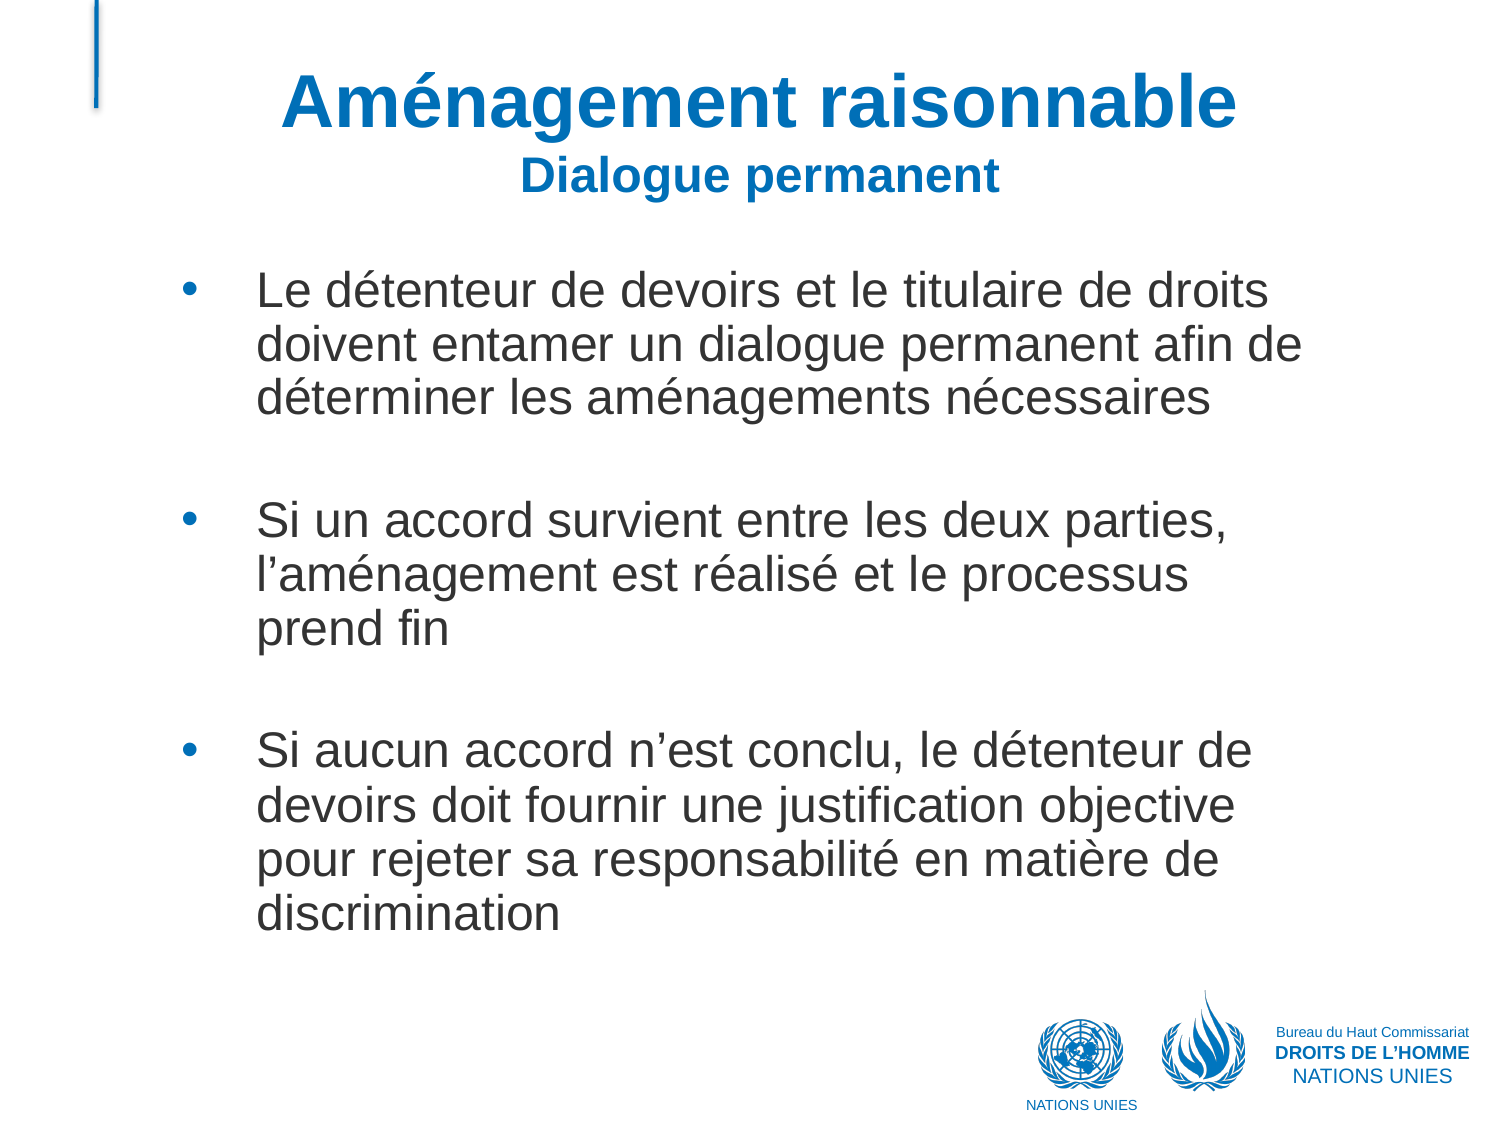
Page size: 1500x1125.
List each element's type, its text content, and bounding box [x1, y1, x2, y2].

title Aménagement raisonnable Dialogue permanent [64, 45, 1456, 224]
picture [1037, 990, 1457, 1107]
text_box Bureau du Haut Commissariat DROITS DE L’HOMME NATIONS UNIES [1245, 1015, 1500, 1096]
text_box NATIONS UNIES [980, 1088, 1184, 1121]
text_box Le détenteur de devoirs et le titulaire de droits doivent entamer un dialogue permanent afin de déterminer les aménagements nécessaires Si un accord survient entre les deux parties, l’aménagement est réalisé et le processus prend fin Si aucun accord n’est conclu, le détenteur de devoirs doit fournir une justification objective pour rejeter sa responsabilité en matière de discrimination [166, 256, 1325, 925]
